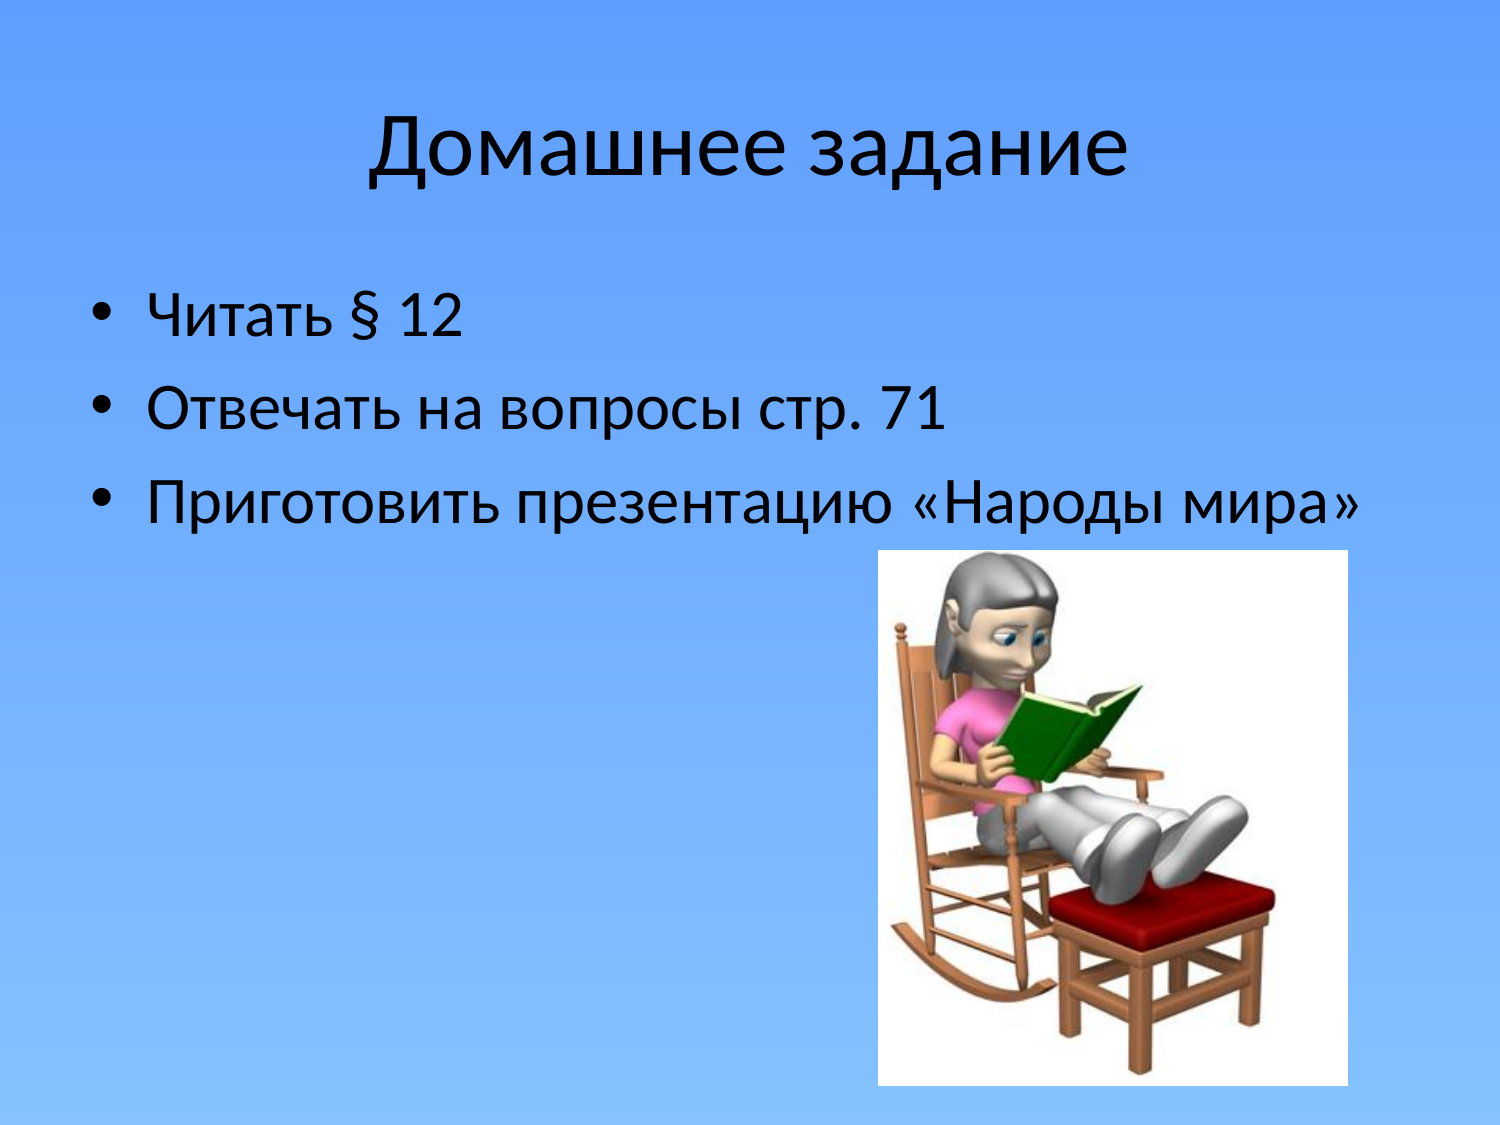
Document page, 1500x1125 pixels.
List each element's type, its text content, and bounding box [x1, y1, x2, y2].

title Домашнее задание [75, 45, 1425, 233]
picture [878, 550, 1348, 1086]
list Читать § 12 Отвечать на вопросы стр. 71 Приготовить презентацию «Народы мира» [75, 262, 1425, 1005]
